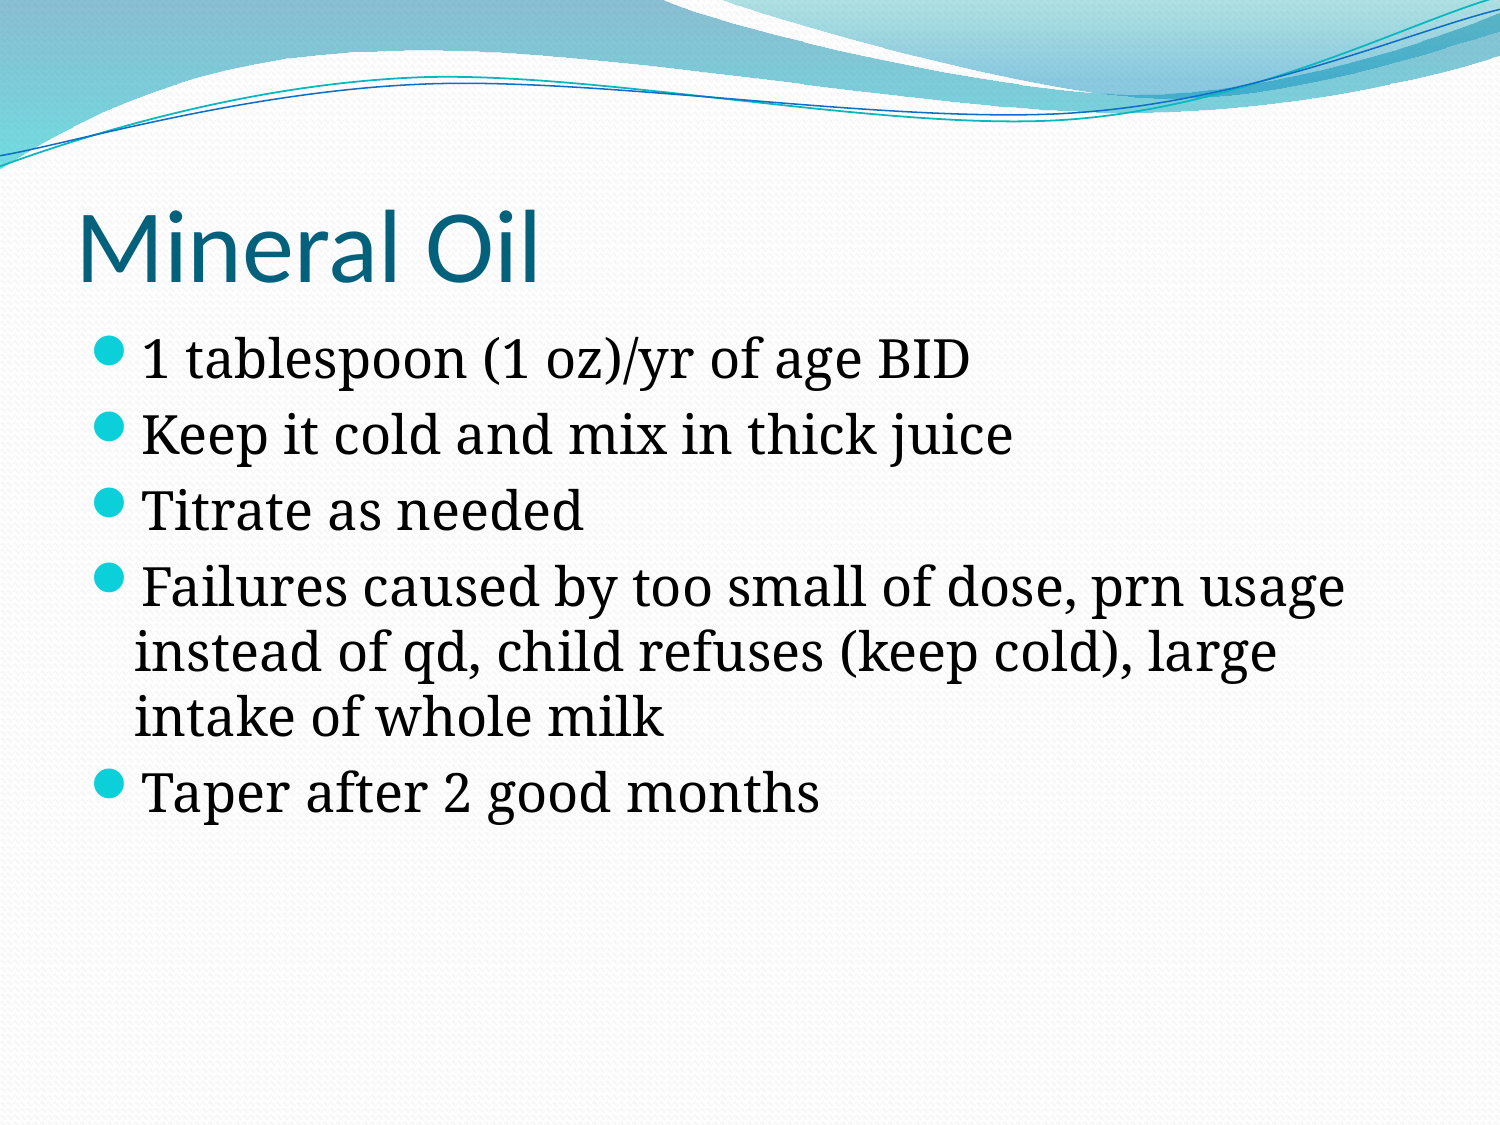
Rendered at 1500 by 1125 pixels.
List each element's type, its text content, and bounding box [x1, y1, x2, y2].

list 1 tablespoon (1 oz)/yr of age BID Keep it cold and mix in thick juice Titrate as needed Failures caused by too small of dose, prn usage instead of qd, child refuses (keep cold), large intake of whole milk Taper after 2 good months [75, 317, 1425, 1038]
title Mineral Oil [75, 115, 1425, 303]
